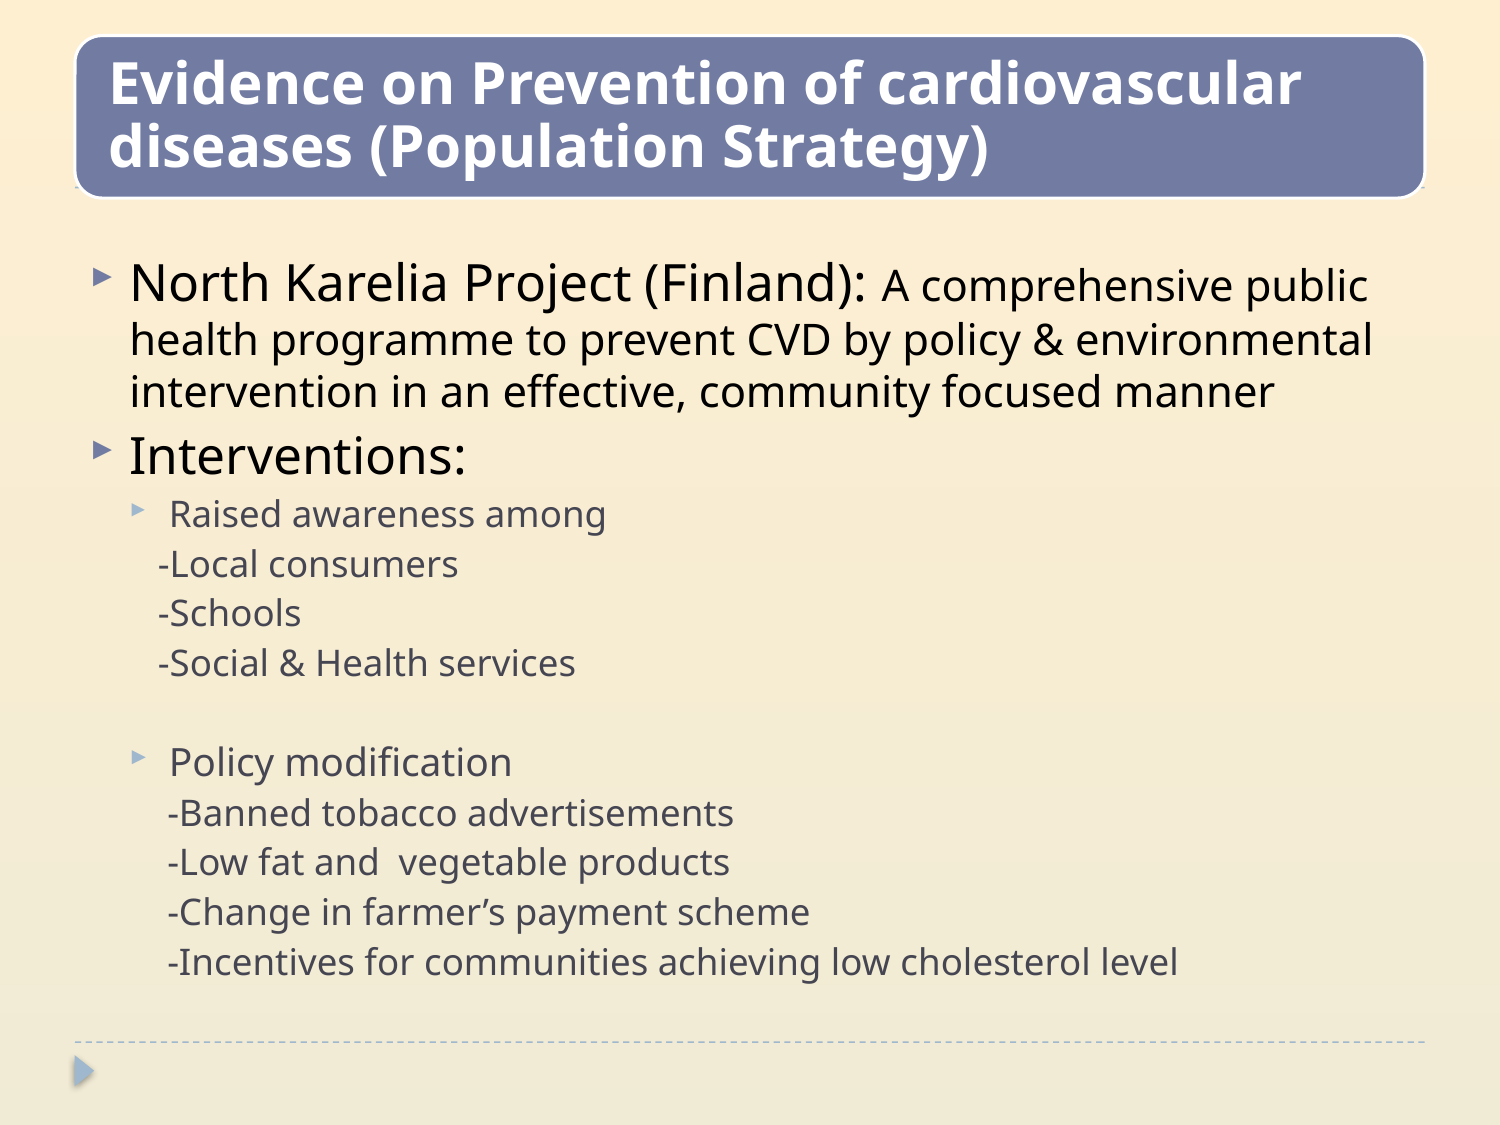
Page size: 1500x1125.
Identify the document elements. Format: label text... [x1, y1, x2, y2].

list North Karelia Project (Finland): A comprehensive public health programme to prevent CVD by policy & environmental intervention in an effective, community focused manner Interventions: Raised awareness among -Local consumers -Schools -Social & Health services Policy modification -Banned tobacco advertisements -Low fat and vegetable products -Change in farmer’s payment scheme -Incentives for communities achieving low cholesterol level [75, 210, 1425, 1010]
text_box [74, 35, 1426, 199]
